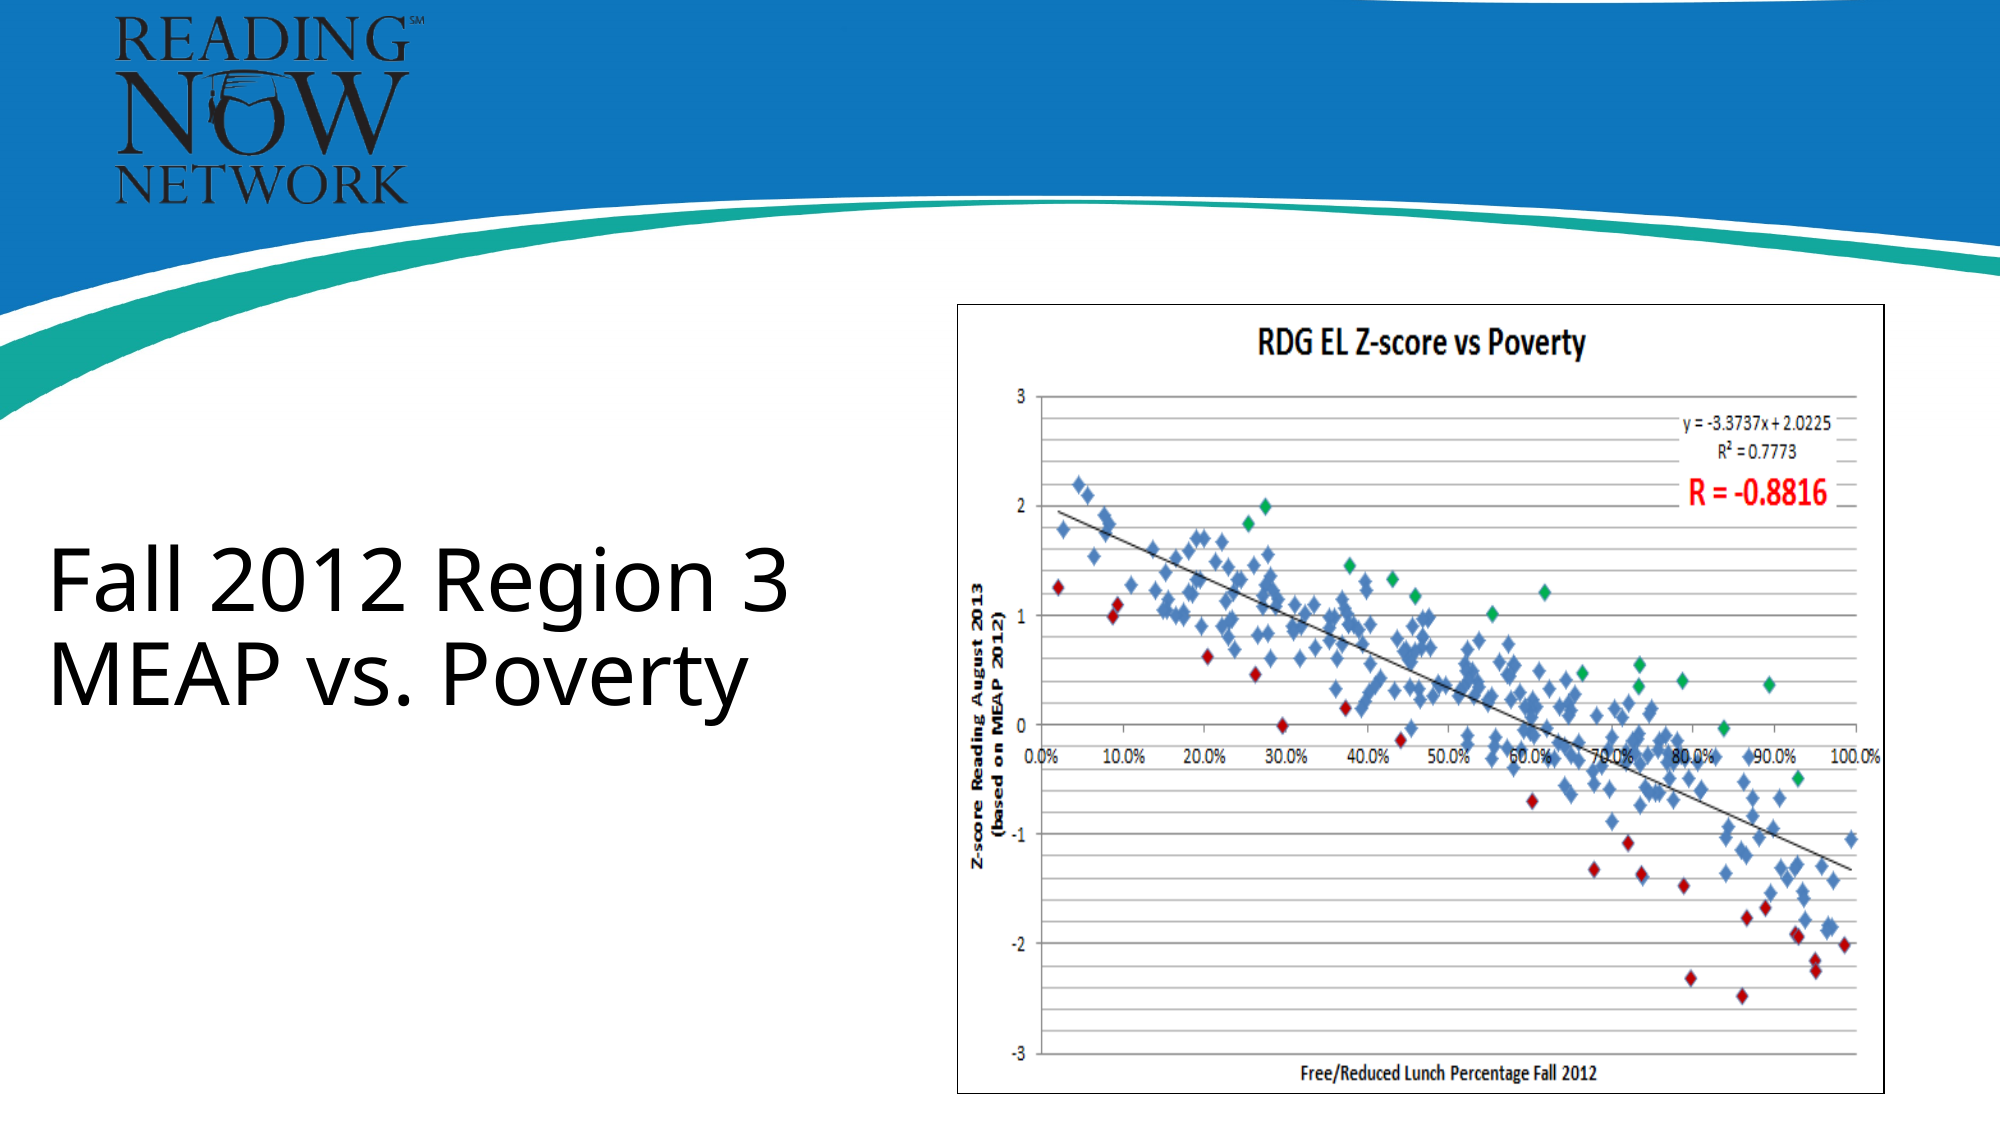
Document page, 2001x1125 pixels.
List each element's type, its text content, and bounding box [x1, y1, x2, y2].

picture [958, 305, 1884, 1093]
title Fall 2012 Region 3 MEAP vs. Poverty [31, 616, 957, 732]
picture [0, 0, 2000, 436]
